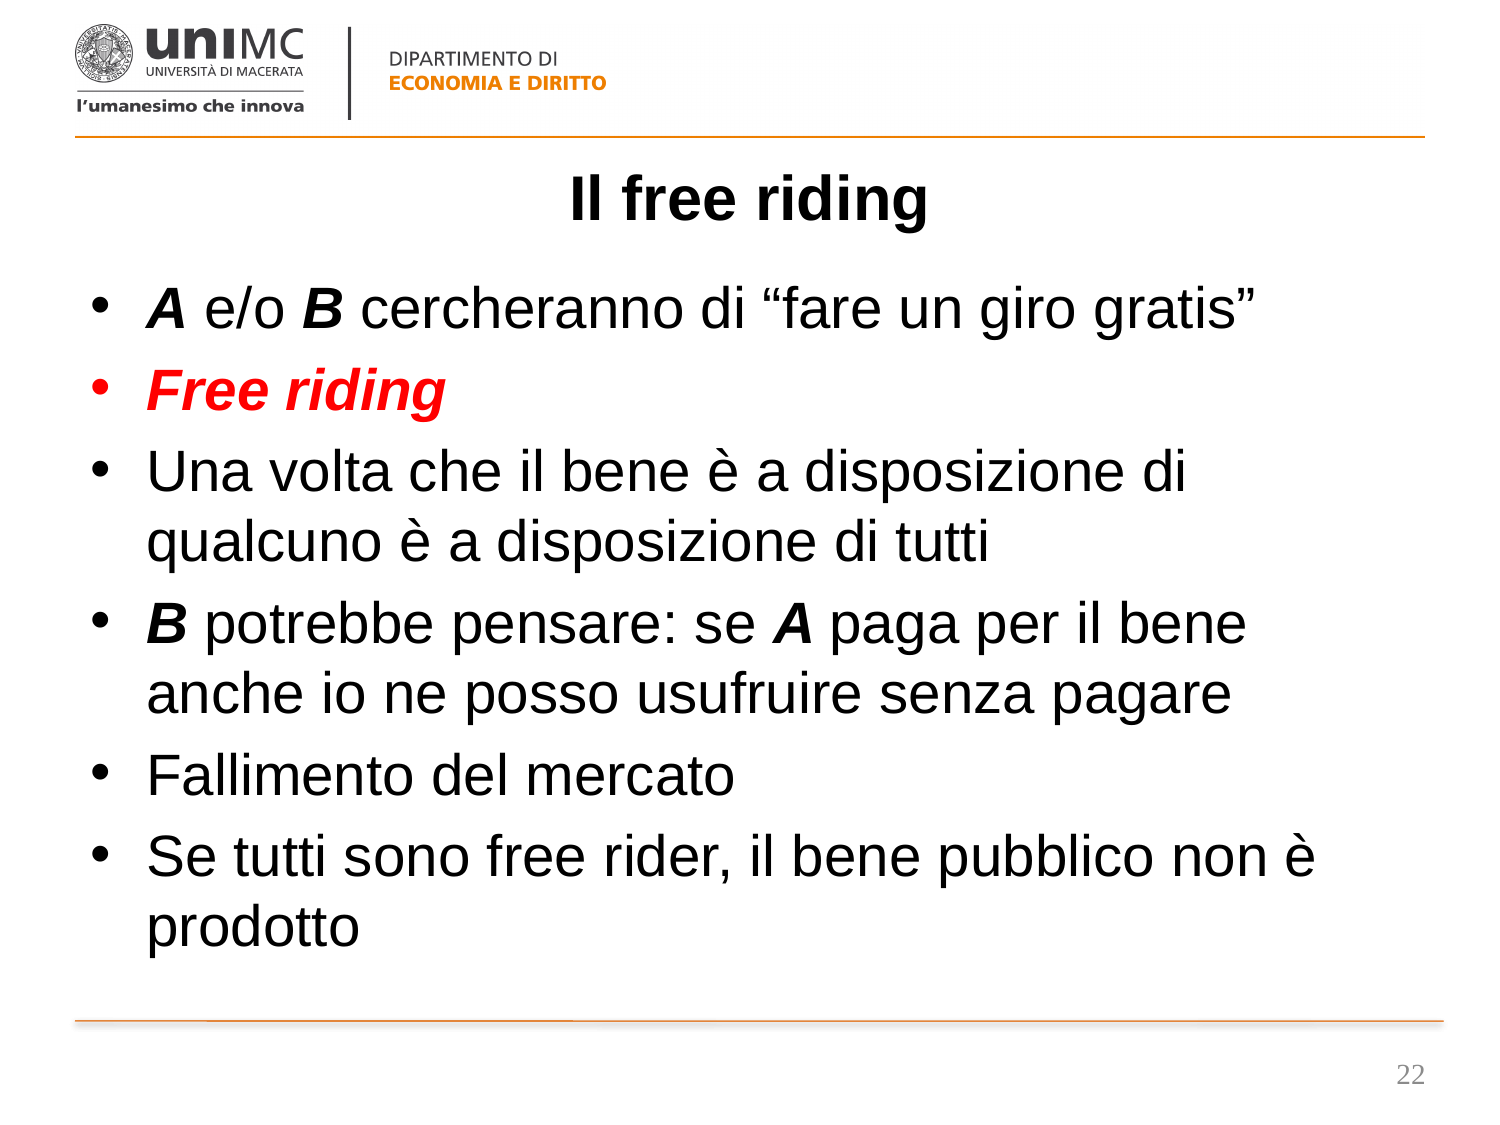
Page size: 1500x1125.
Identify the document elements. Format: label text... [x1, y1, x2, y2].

title Il free riding [75, 149, 1425, 241]
list A e/o B cercheranno di “fare un giro gratis” Free riding Una volta che il bene è a disposizione di qualcuno è a disposizione di tutti B potrebbe pensare: se A paga per il bene anche io ne posso usufruire senza pagare Fallimento del mercato Se tutti sono free rider, il bene pubblico non è prodotto [75, 262, 1425, 1005]
slide_number 22 [1091, 1042, 1442, 1103]
picture [75, 24, 1425, 138]
